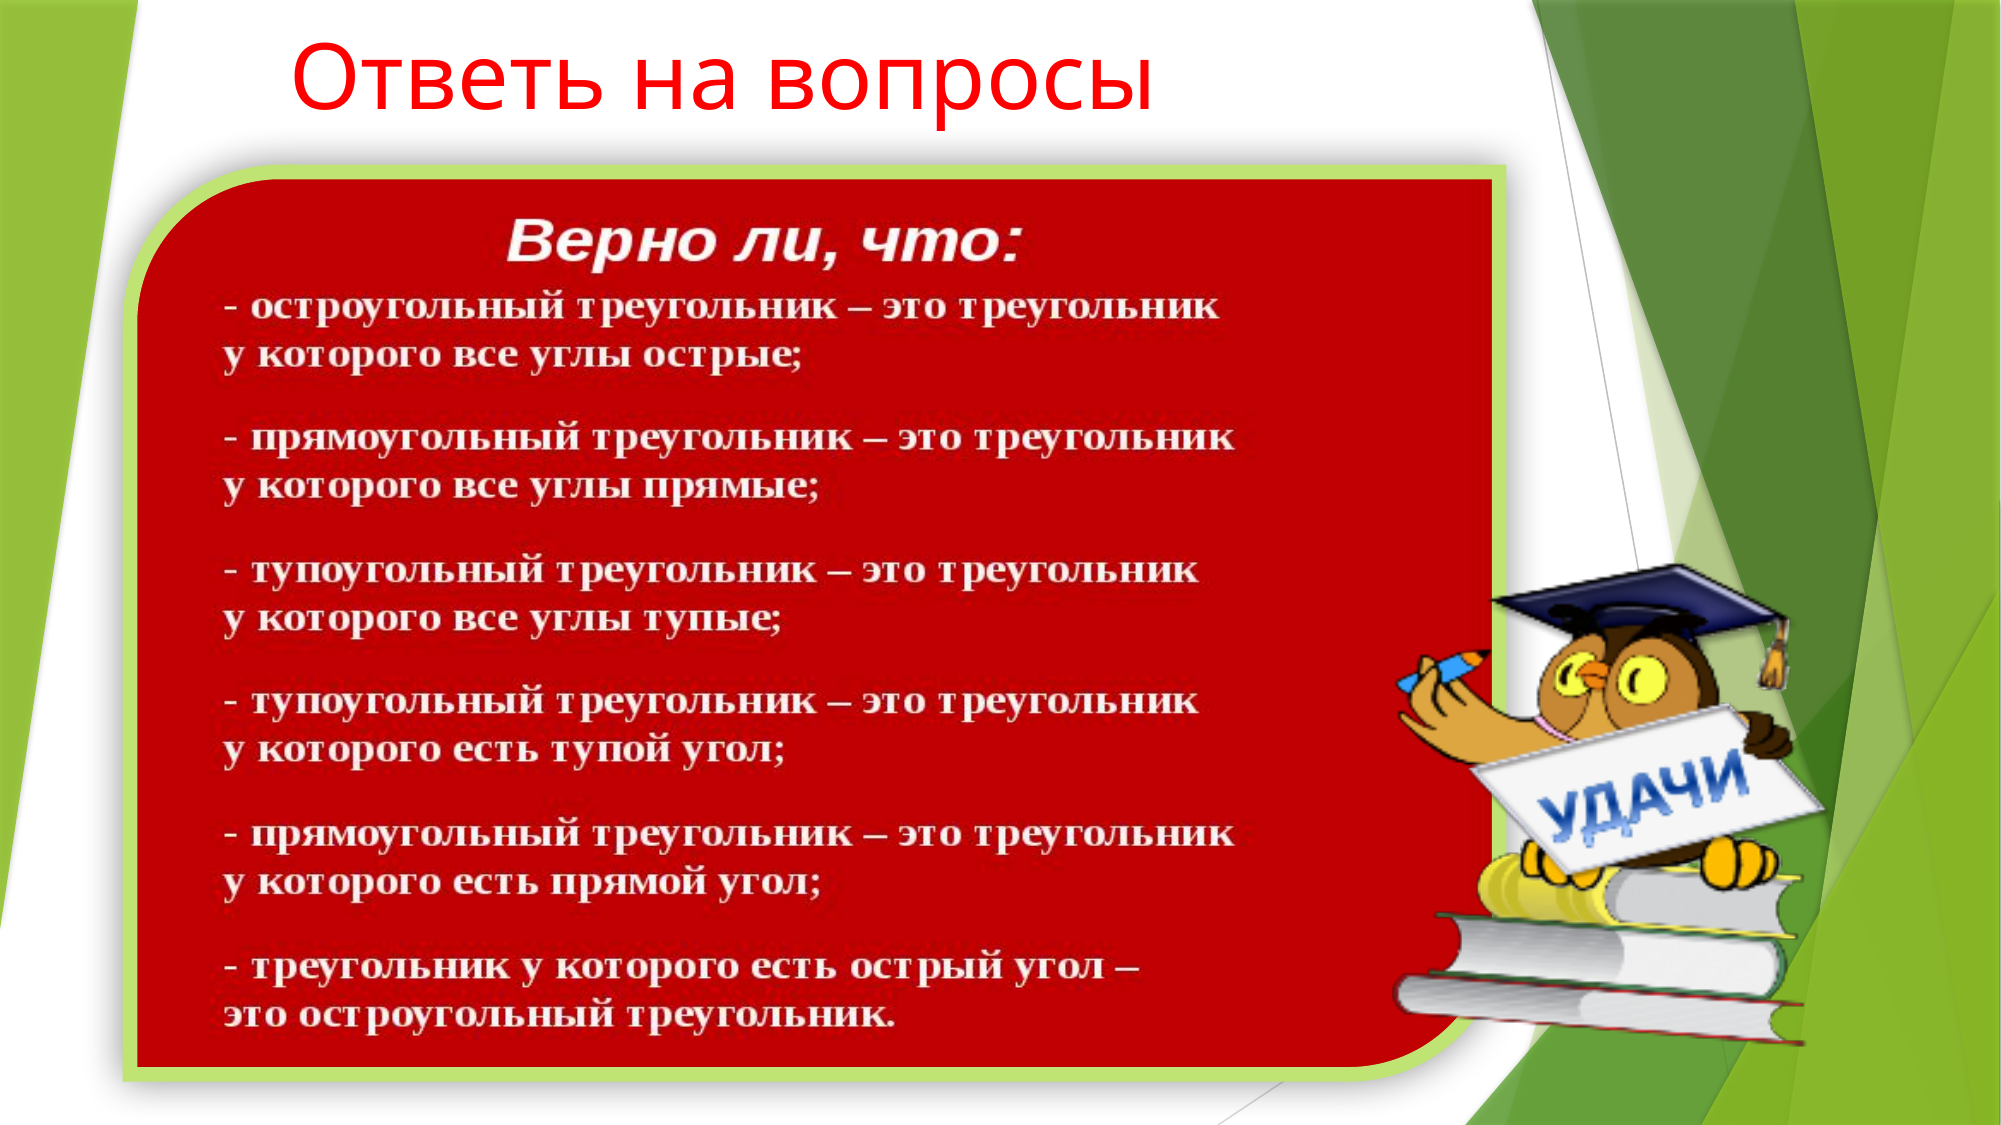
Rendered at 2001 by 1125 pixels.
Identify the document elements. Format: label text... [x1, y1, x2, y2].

title Ответь на вопросы [154, 59, 1365, 136]
picture [129, 171, 1857, 1075]
